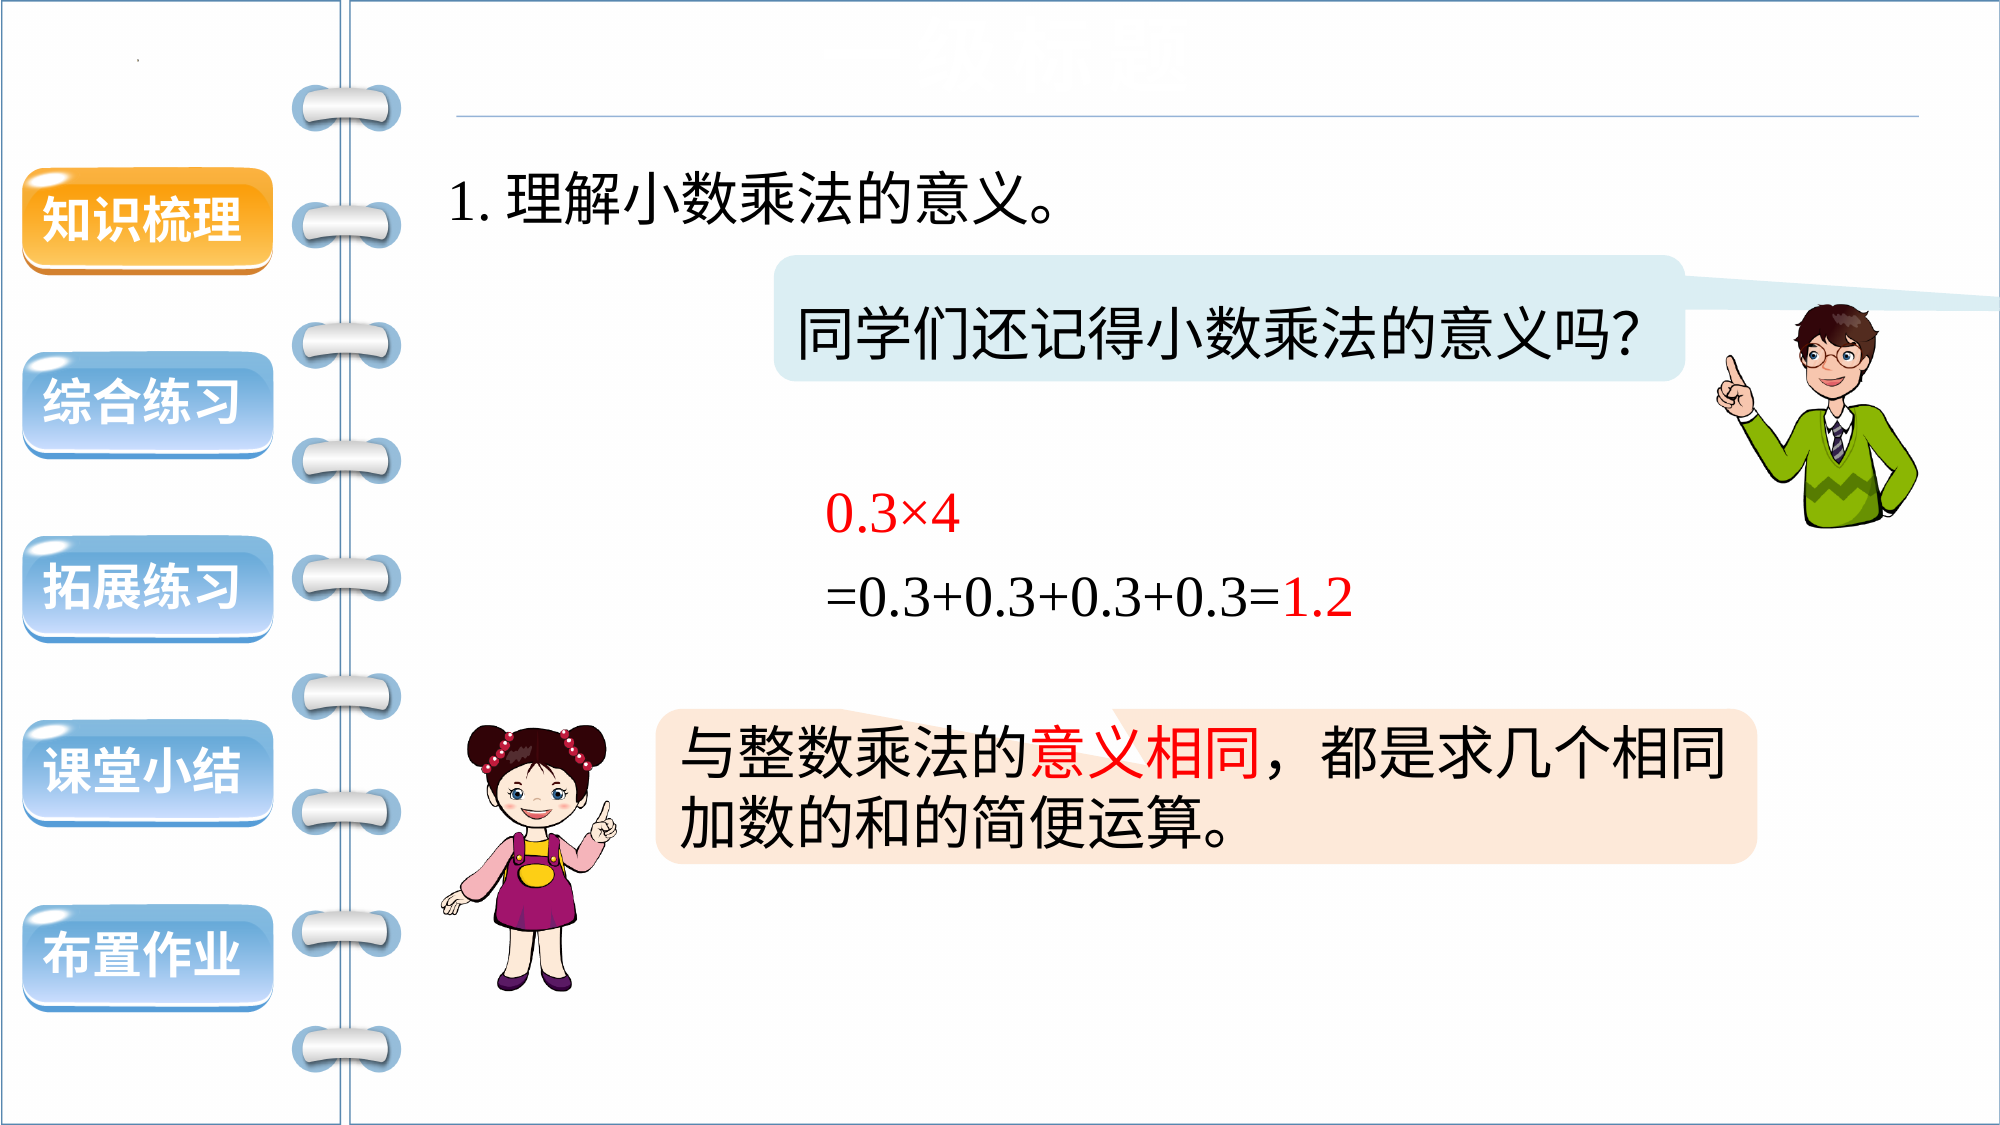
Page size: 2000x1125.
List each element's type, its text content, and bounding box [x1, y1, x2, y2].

text_box 0.3×4 =0.3+0.3+0.3+0.3=1.2 [810, 452, 1390, 636]
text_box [15, 719, 274, 828]
text_box 1.理解小数乘法的意义。 [432, 154, 1321, 240]
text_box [15, 167, 274, 276]
text_box 与整数乘法的意义相同，都是求几个相同加数的和的简便运算。 [657, 710, 1756, 863]
picture [0, 0, 2000, 1125]
text_box 一级标题 [255, 0, 1756, 111]
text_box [15, 904, 274, 1013]
text_box 同学们还记得小数乘法的意义吗？ [775, 256, 2000, 380]
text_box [15, 351, 274, 460]
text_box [15, 535, 274, 644]
